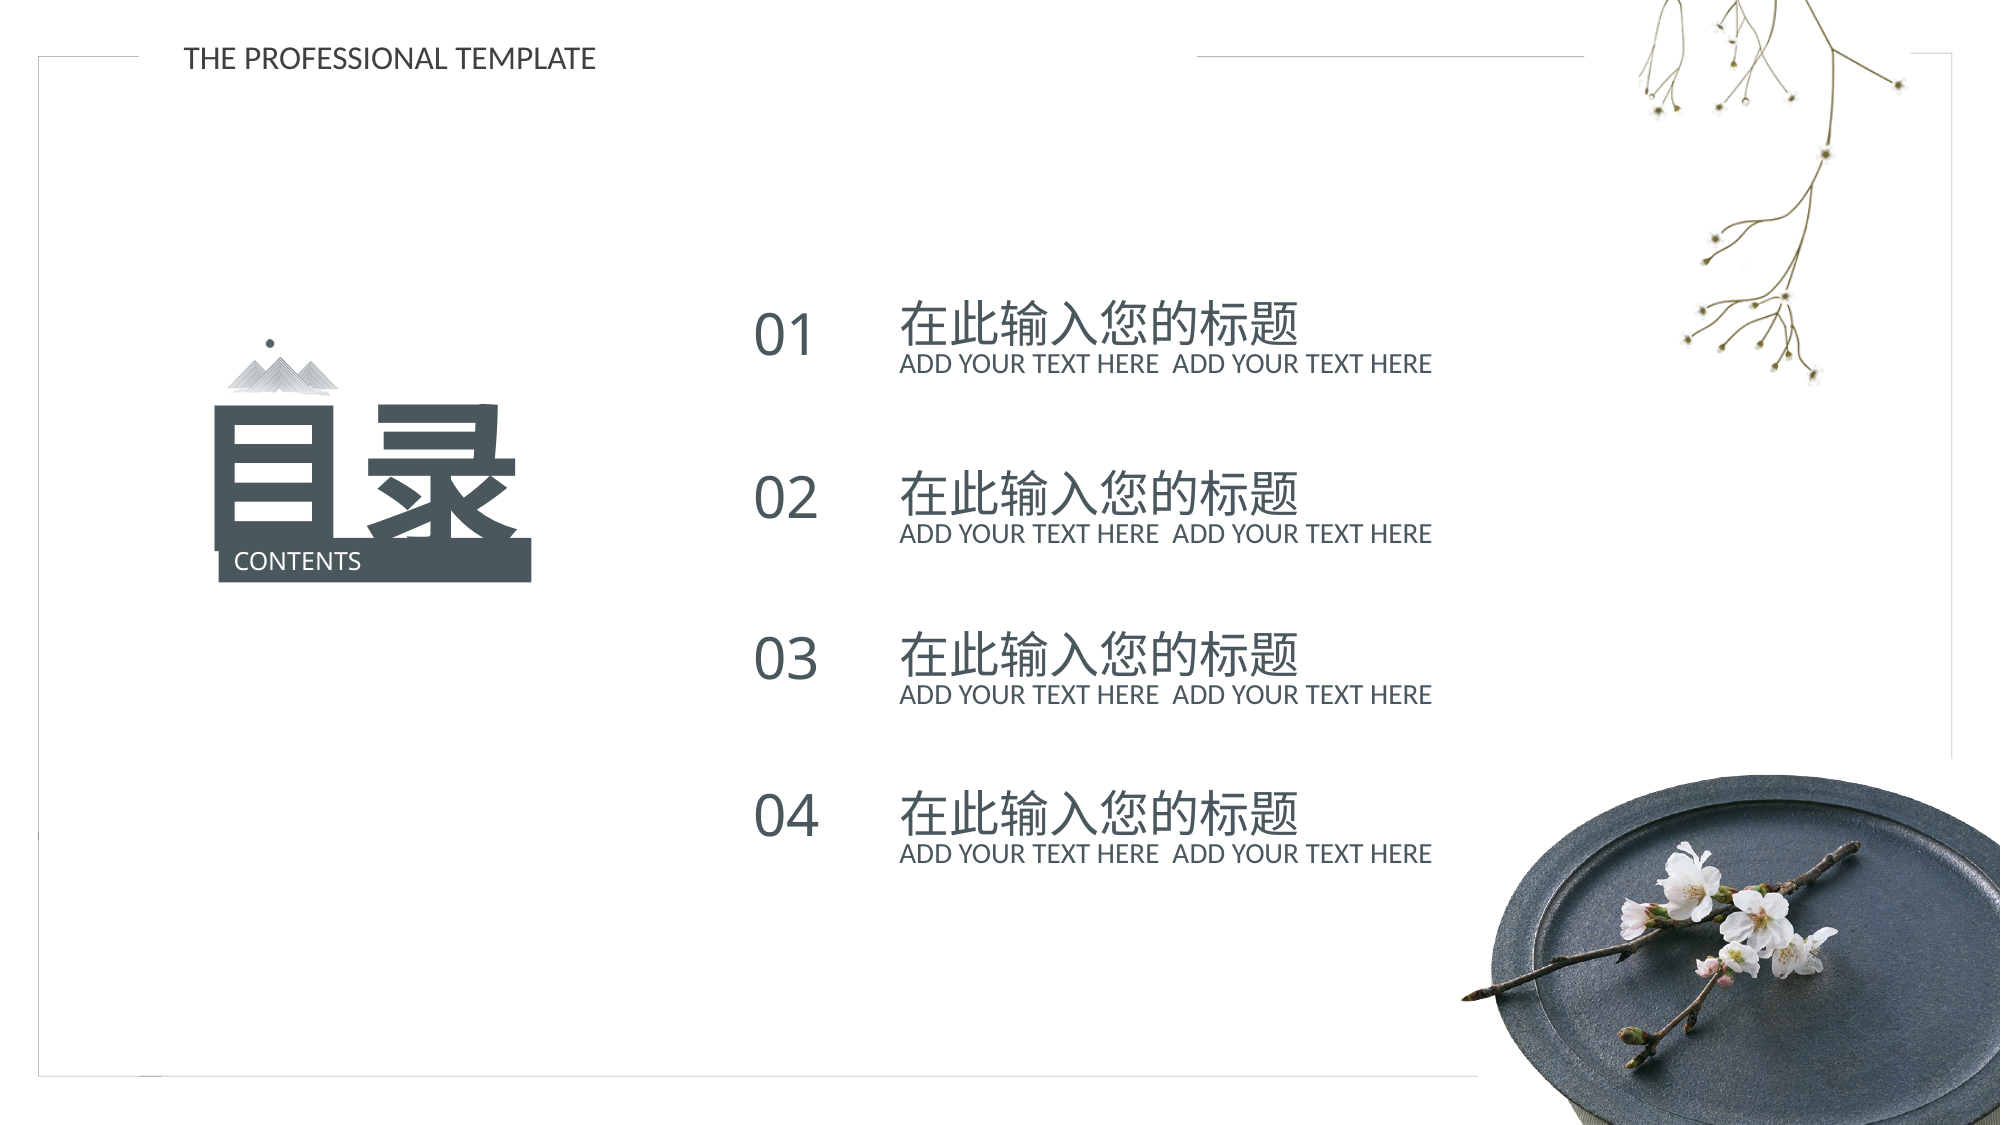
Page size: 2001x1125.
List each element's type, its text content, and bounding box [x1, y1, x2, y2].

text_box 在此输入您的标题 [884, 594, 1414, 660]
text_box THE PROFESSIONAL TEMPLATE [168, 29, 1167, 84]
text_box ADD YOUR TEXT HERE ADD YOUR TEXT HERE [884, 499, 1564, 565]
text_box ADD YOUR TEXT HERE ADD YOUR TEXT HERE [884, 329, 1555, 395]
picture [1443, 732, 2000, 1125]
text_box 01 [721, 289, 853, 375]
text_box ADD YOUR TEXT HERE ADD YOUR TEXT HERE [884, 819, 1443, 885]
text_box 02 [721, 452, 853, 538]
text_box 在此输入您的标题 [884, 433, 1414, 499]
text_box 在此输入您的标题 [884, 263, 1414, 329]
picture [218, 325, 356, 410]
text_box 03 [721, 613, 853, 699]
text_box CONTENTS [218, 537, 532, 583]
text_box ADD YOUR TEXT HERE ADD YOUR TEXT HERE [884, 660, 1564, 726]
text_box 04 [721, 770, 853, 856]
picture [1555, 0, 1952, 410]
text_box 在此输入您的标题 [884, 753, 1414, 819]
text_box 目录 [112, 364, 571, 579]
